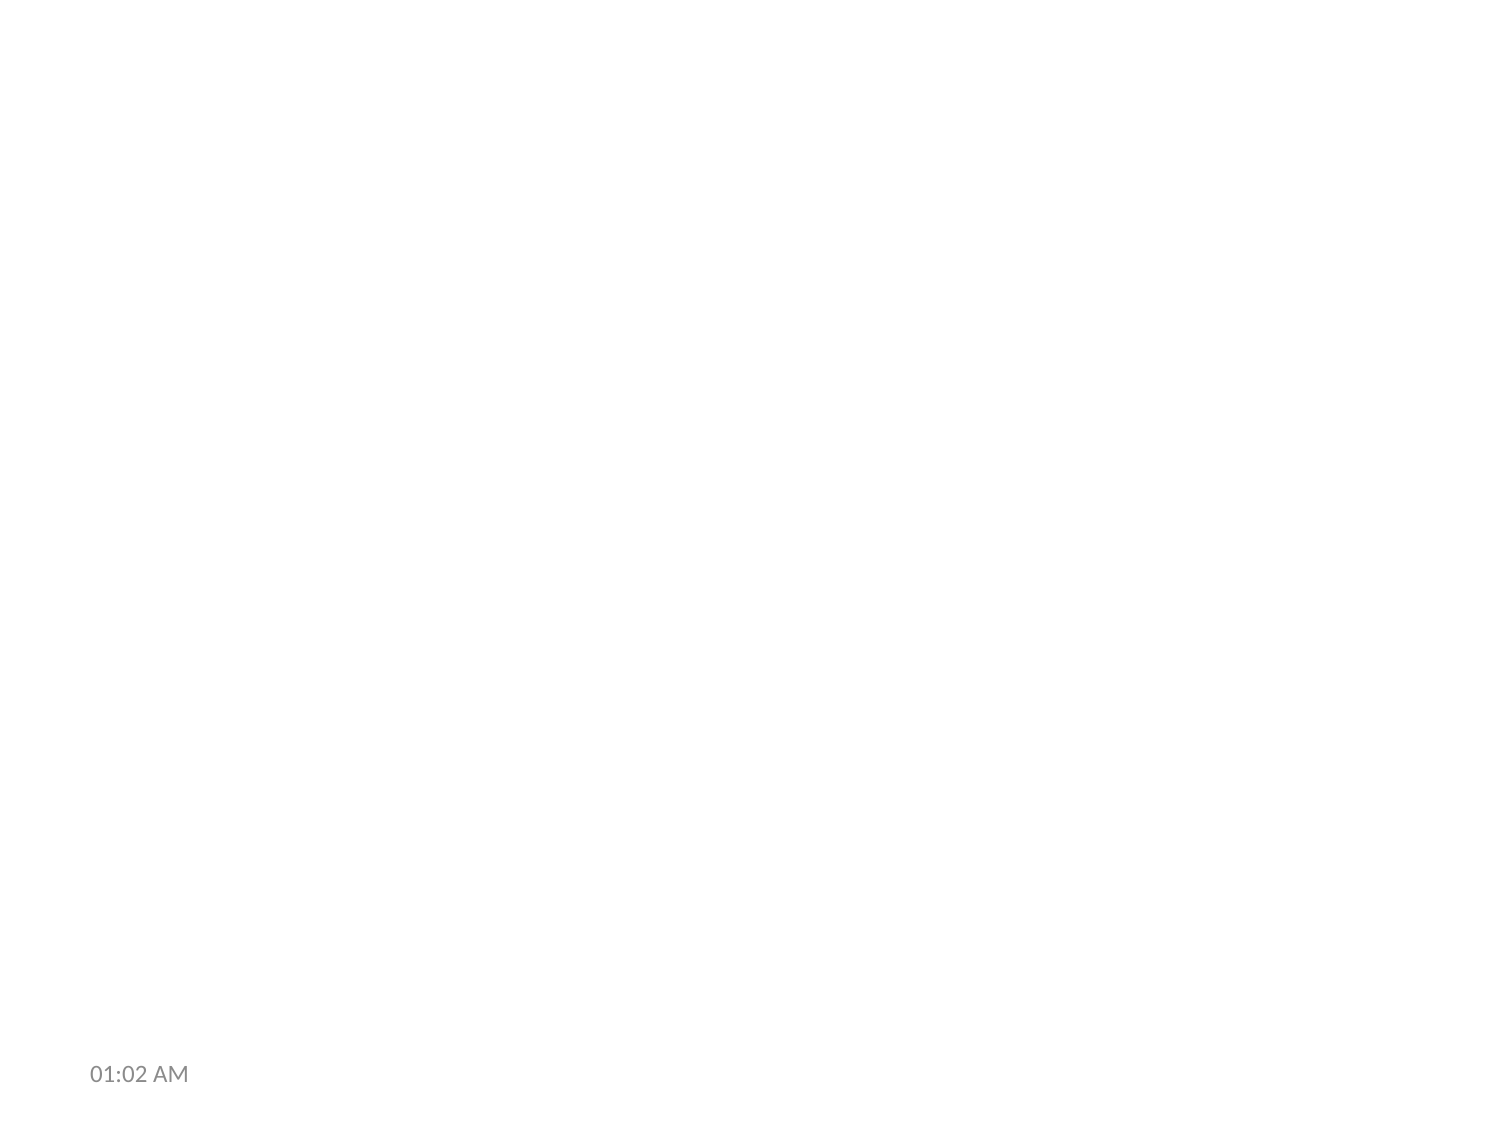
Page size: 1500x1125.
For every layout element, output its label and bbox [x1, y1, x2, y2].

slide_number [75, 1042, 425, 1103]
